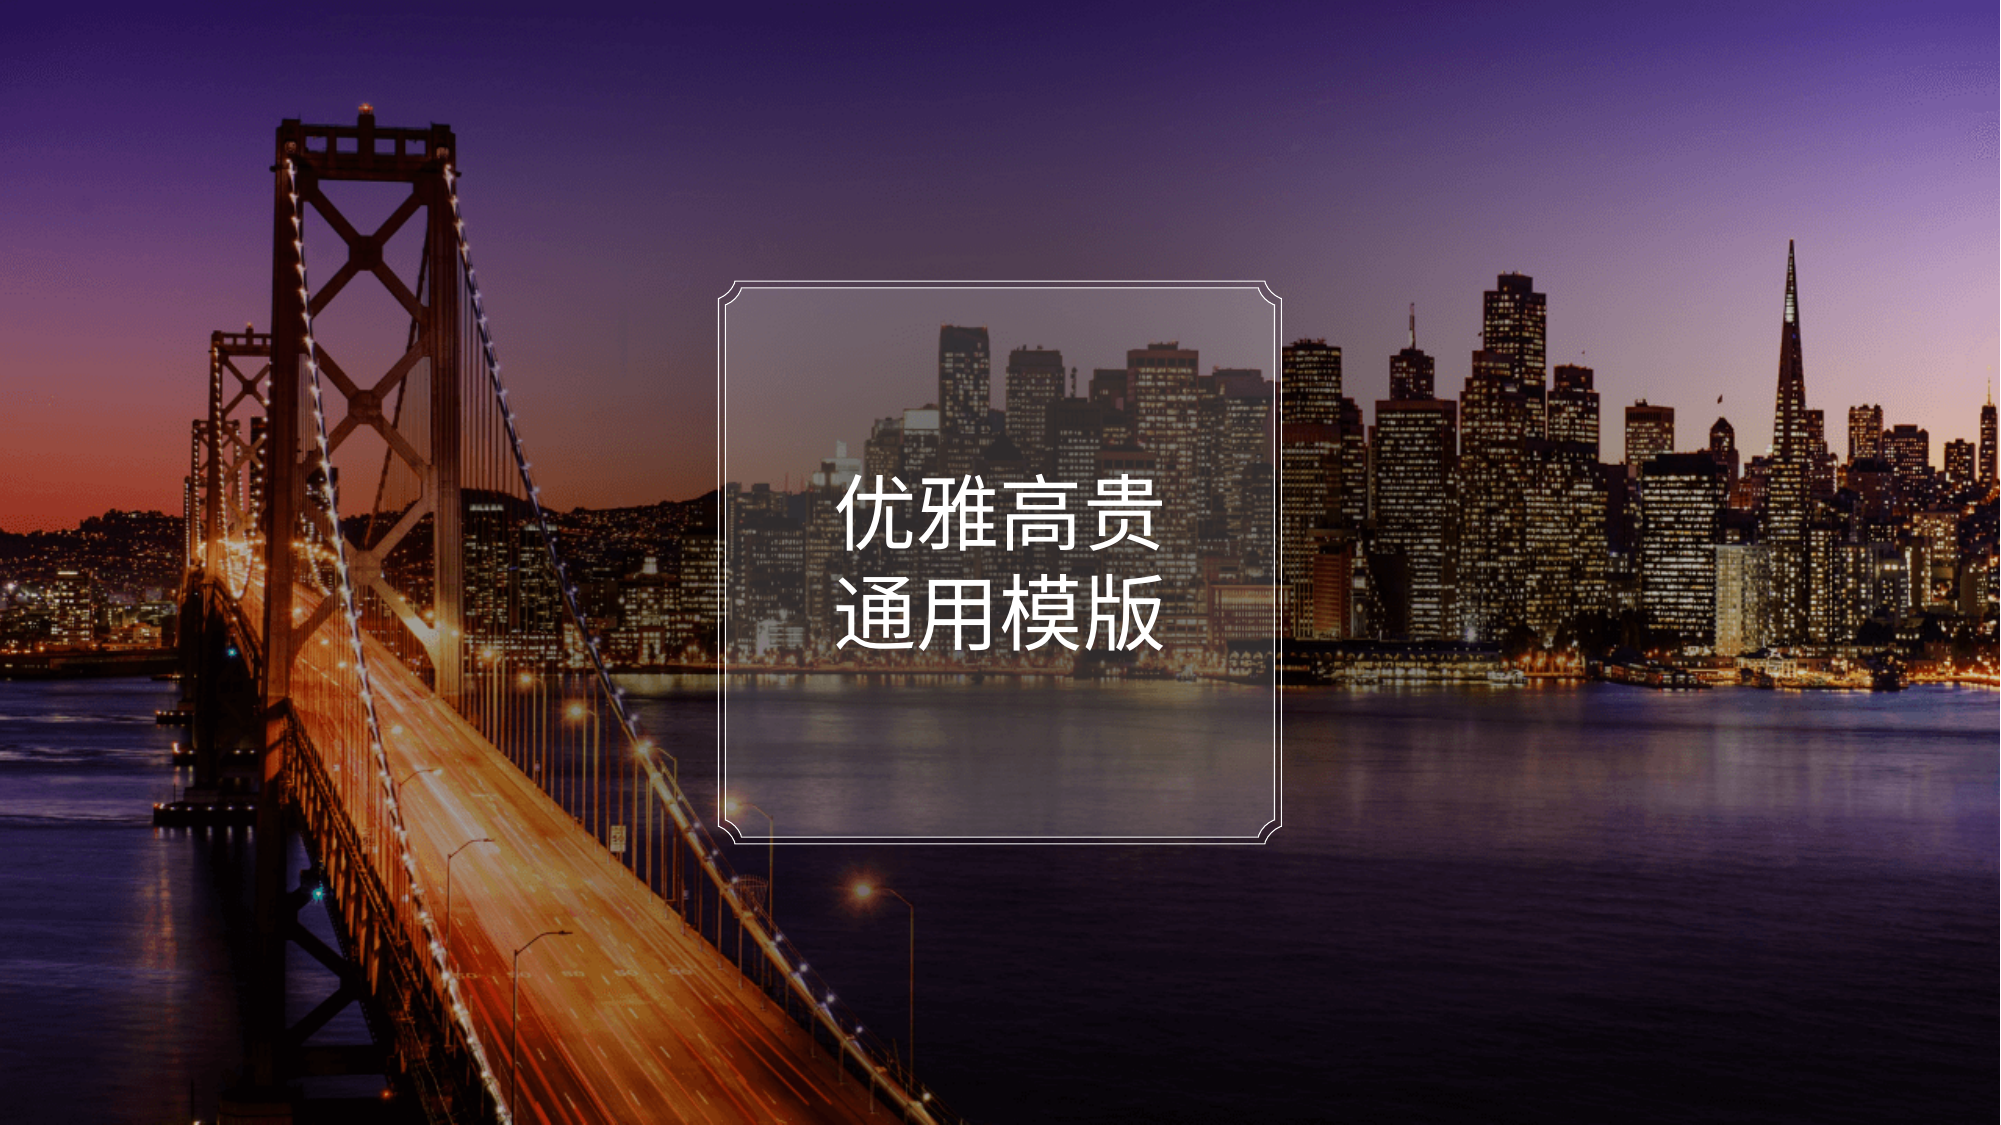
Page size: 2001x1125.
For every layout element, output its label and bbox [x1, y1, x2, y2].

text_box [718, 281, 1282, 844]
picture [0, 0, 2000, 1125]
